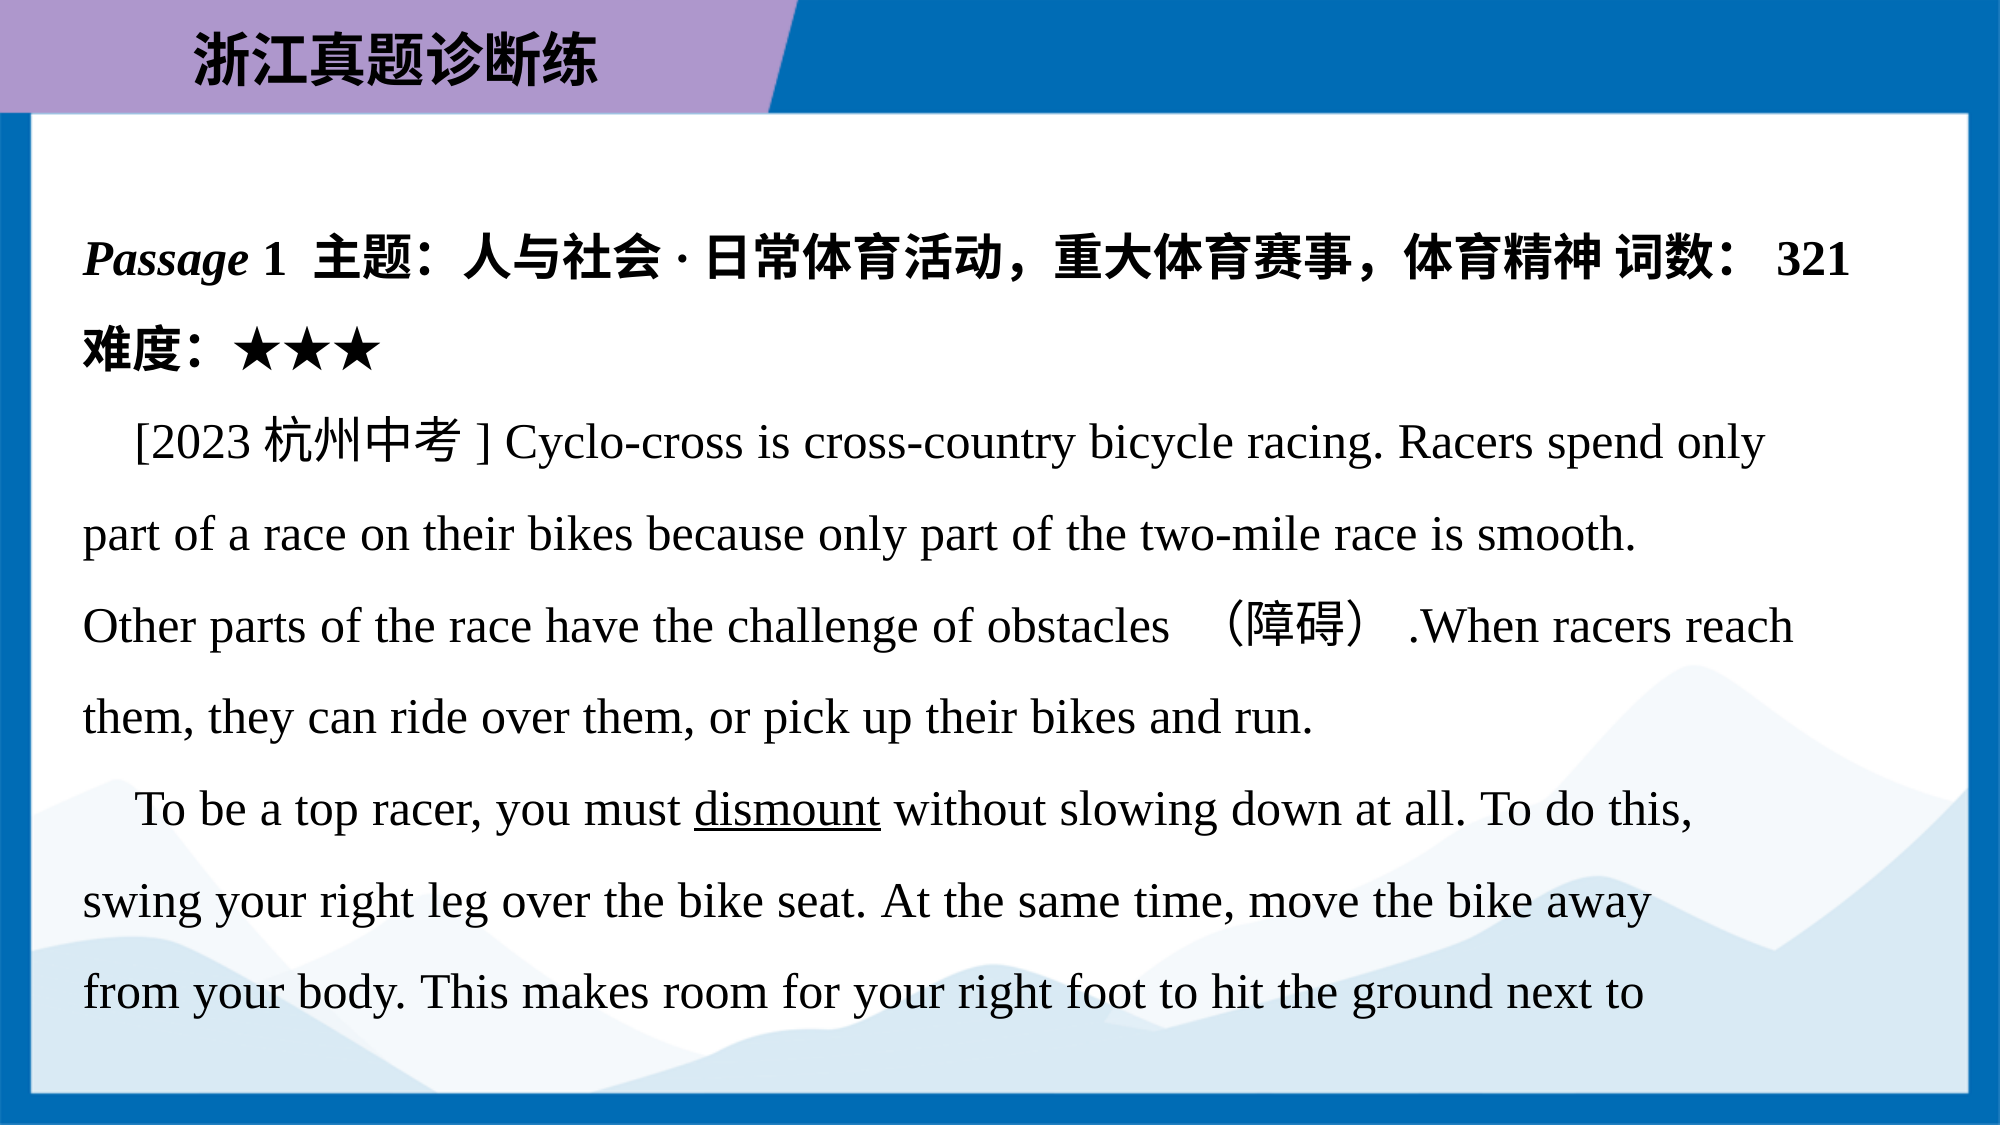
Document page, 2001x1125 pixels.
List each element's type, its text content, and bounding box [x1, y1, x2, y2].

text_box Passage 1 主题：人与社会·日常体育活动，重大体育赛事，体育精神 词数：321 难度：★★★ [2023杭州中考] Cyclo-cross is cross-country bicycle racing. Racers spend only part of a race on their bikes because only part of the two-mile race is smooth. Other parts of the race have the challenge of obstacles （障碍）.When racers reach them, they can ride over them, or pick up their bikes and run. To be a top racer, you must dismount without slowing down at all. To do this, swing your right leg over the bike seat. At the same time, move the bike away from your body. This makes room for your right foot to hit the ground next to [82, 193, 1917, 1019]
picture [0, 0, 2000, 1125]
